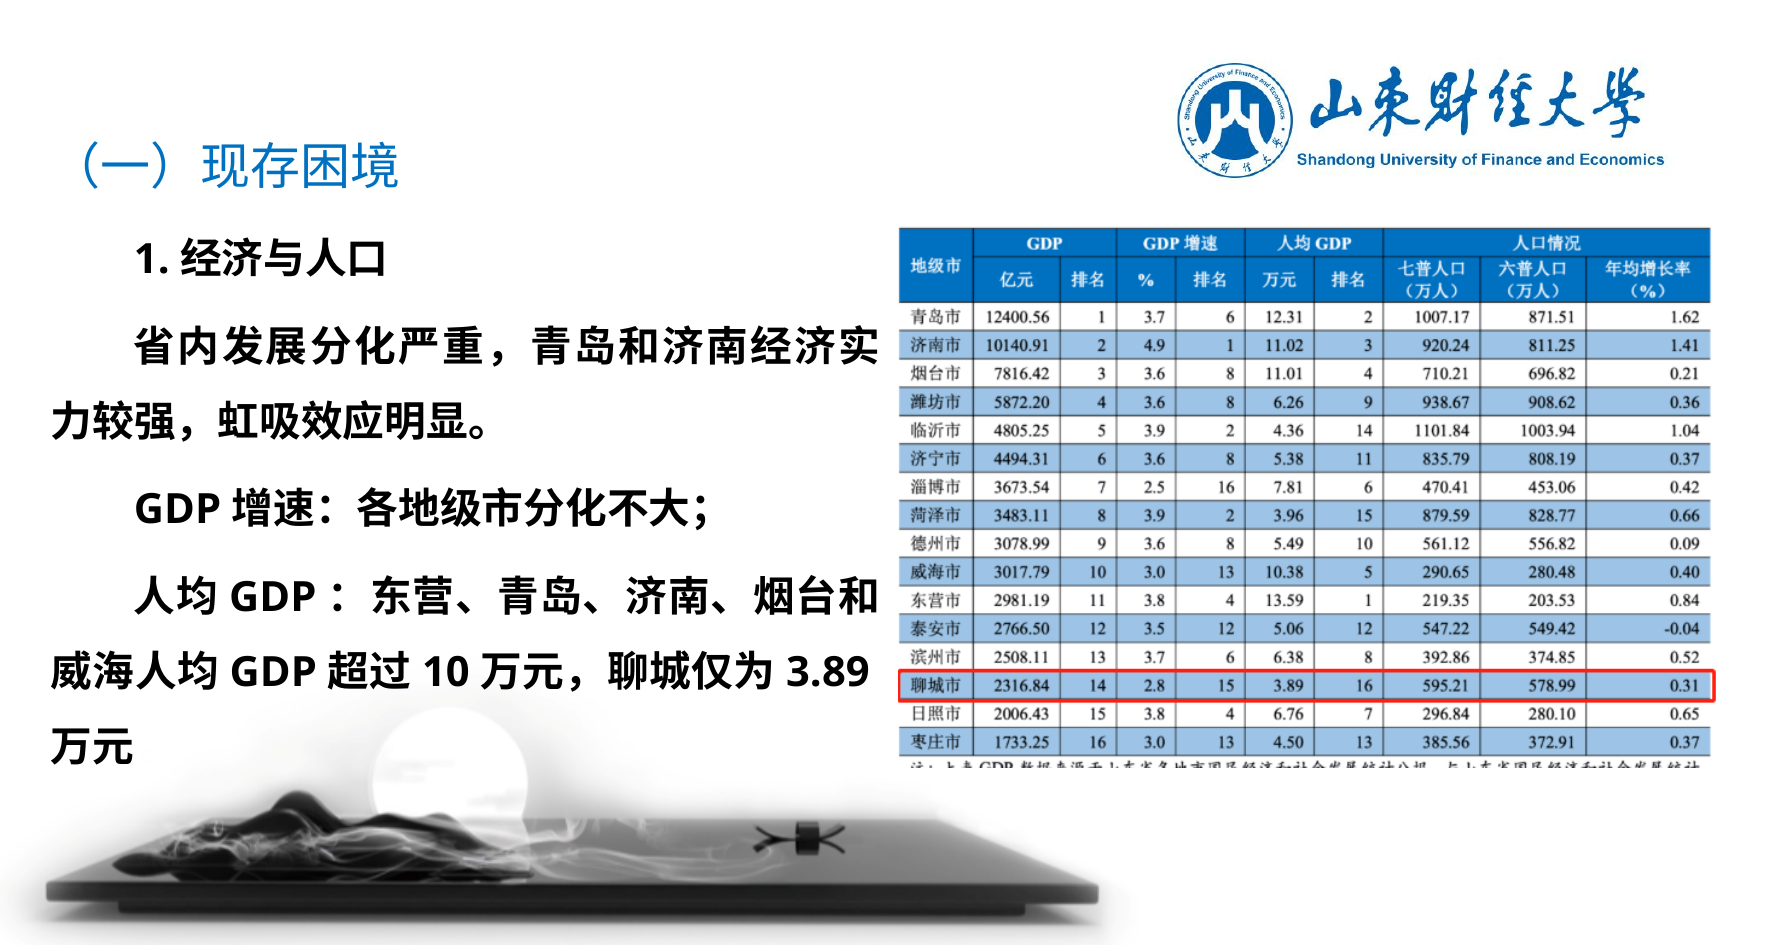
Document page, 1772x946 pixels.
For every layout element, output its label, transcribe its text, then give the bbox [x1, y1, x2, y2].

text_box （一）现存困境 1.经济与人口 省内发展分化严重，青岛和济南经济实力较强，虹吸效应明显。 GDP增速：各地级市分化不大； 人均GDP：东营、青岛、济南、烟台和威海人均GDP超过10万元，聊城仅为3.89万元 [35, 97, 895, 630]
picture [0, 222, 1722, 945]
picture [1160, 34, 1688, 202]
